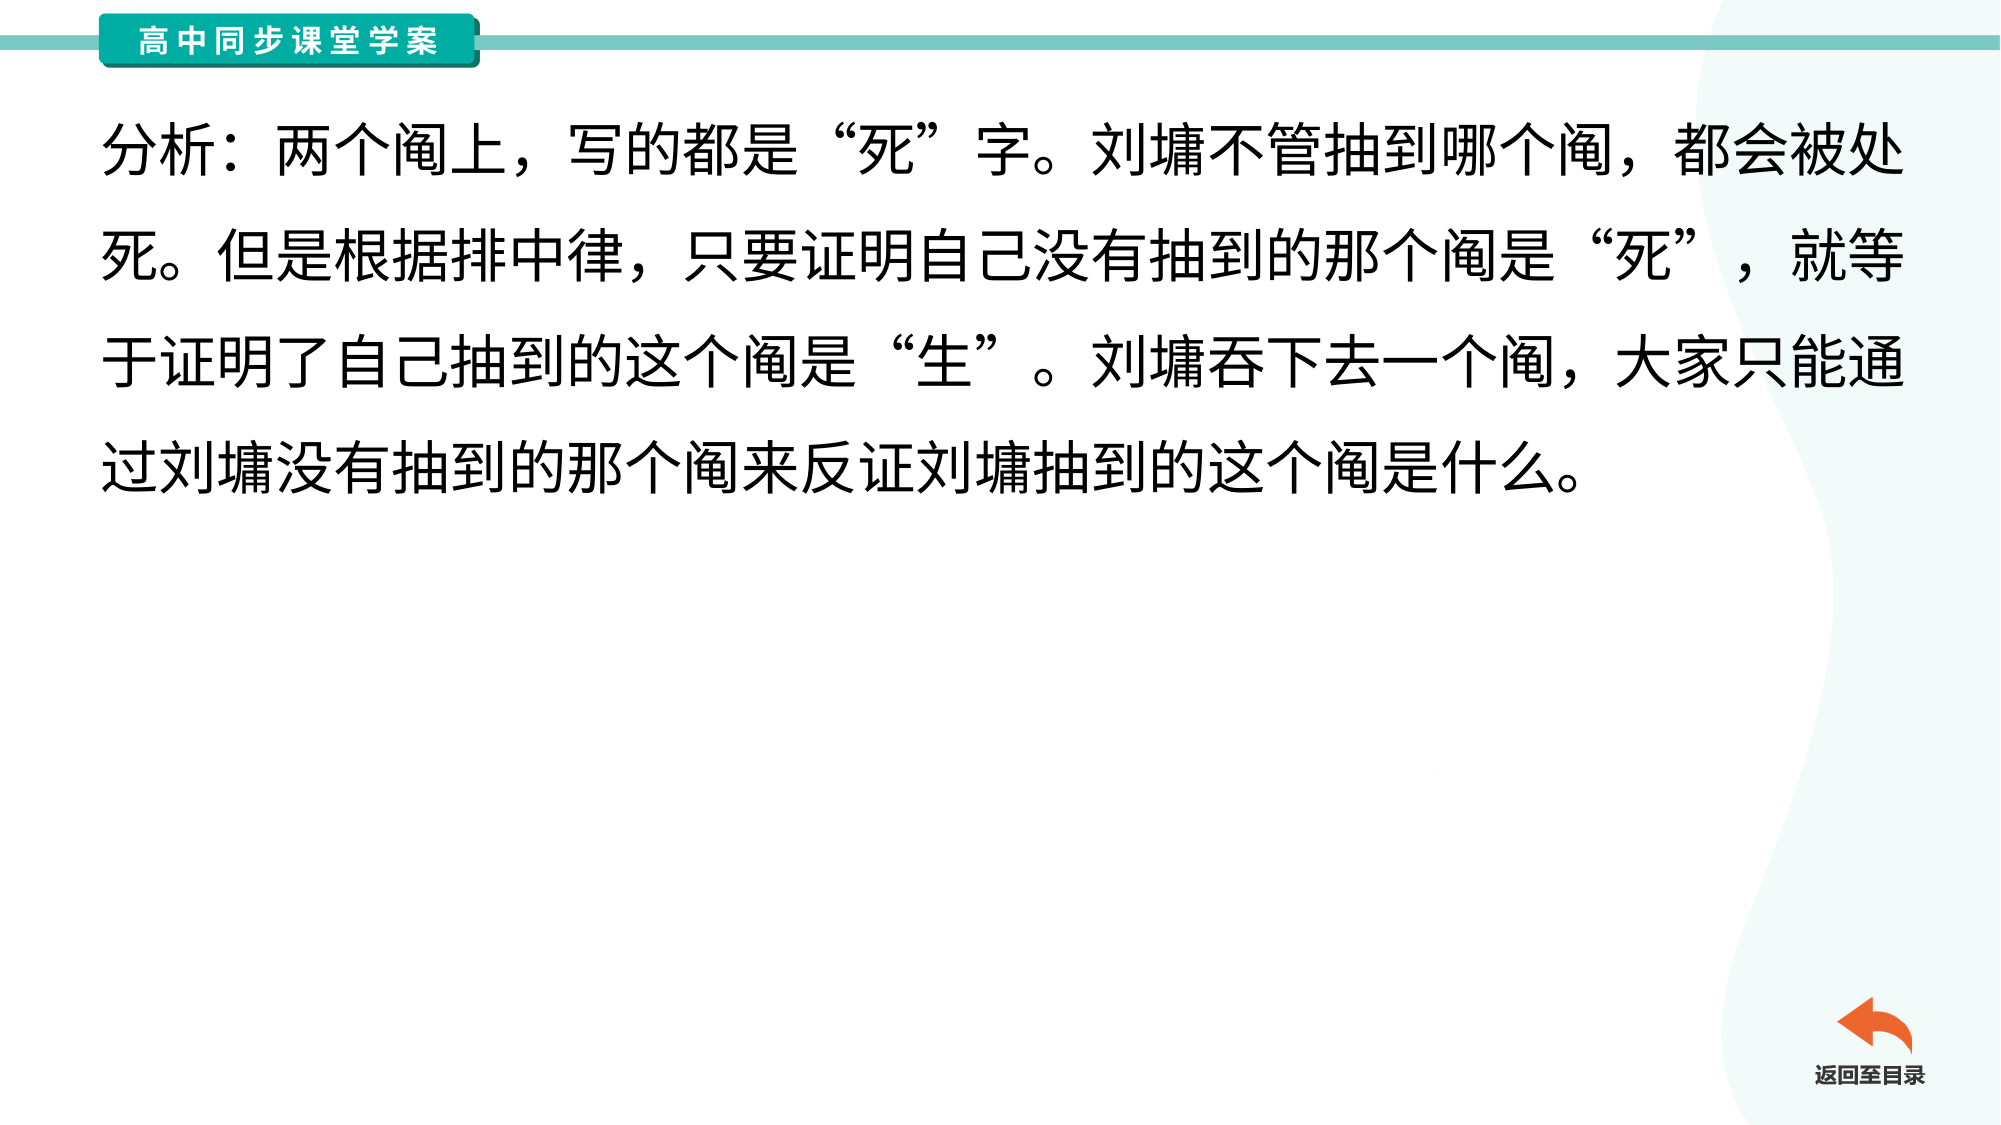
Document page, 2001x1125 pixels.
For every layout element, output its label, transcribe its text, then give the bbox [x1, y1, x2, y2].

picture [0, 0, 2000, 1125]
text_box 分析：两个阄上，写的都是“死”字。刘墉不管抽到哪个阄，都会被处 死。但是根据排中律，只要证明自己没有抽到的那个阄是“死”，就等 于证明了自己抽到的这个阄是“生”。刘墉吞下去一个阄，大家只能通 过刘墉没有抽到的那个阄来反证刘墉抽到的这个阄是什么。 [100, 76, 1899, 502]
